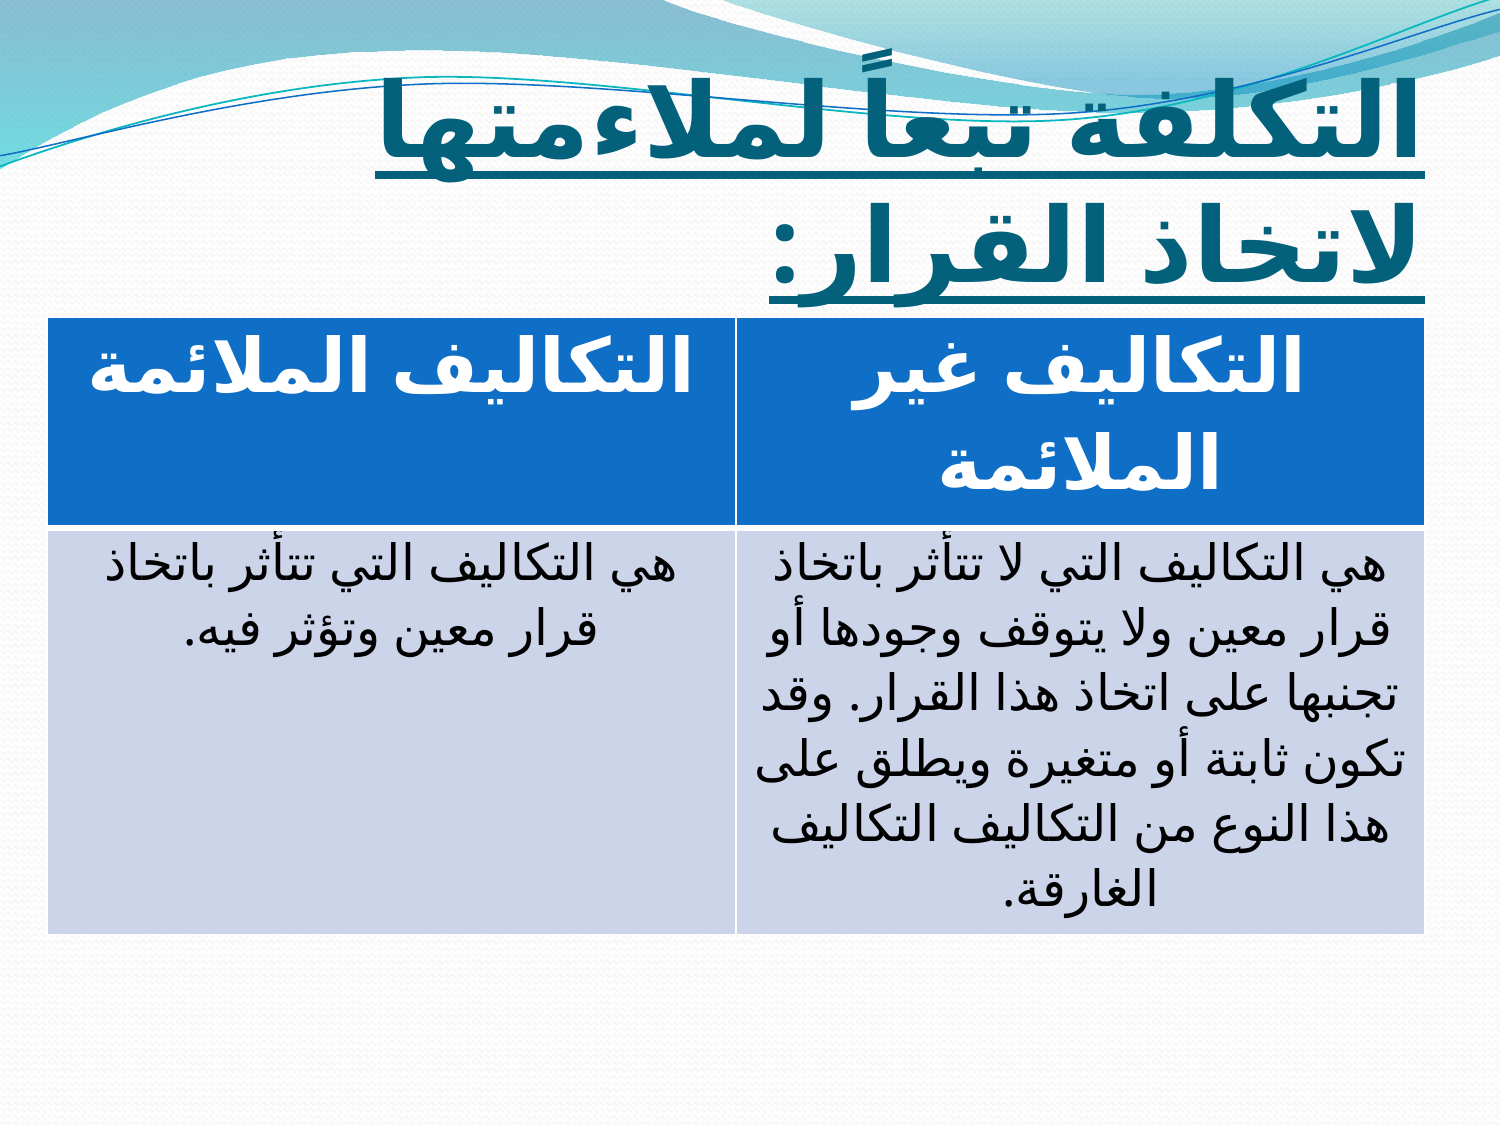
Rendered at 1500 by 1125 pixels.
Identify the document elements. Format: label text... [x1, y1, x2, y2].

table_cell هي التكاليف التي تتأثر باتخاذ قرار معين وتؤثر فيه. [48, 531, 735, 934]
table_cell هي التكاليف التي لا تتأثر باتخاذ قرار معين ولا يتوقف وجودها أو تجنبها على اتخاذ هذا القرار. وقد تكون ثابتة أو متغيرة ويطلق على هذا النوع من التكاليف التكاليف الغارقة. [737, 531, 1424, 934]
table_header التكاليف غير الملائمة [737, 318, 1424, 525]
table_header التكاليف الملائمة [48, 318, 735, 525]
title التكلفة تبعاً لملاءمتها لاتخاذ القرار: [75, 115, 1425, 303]
